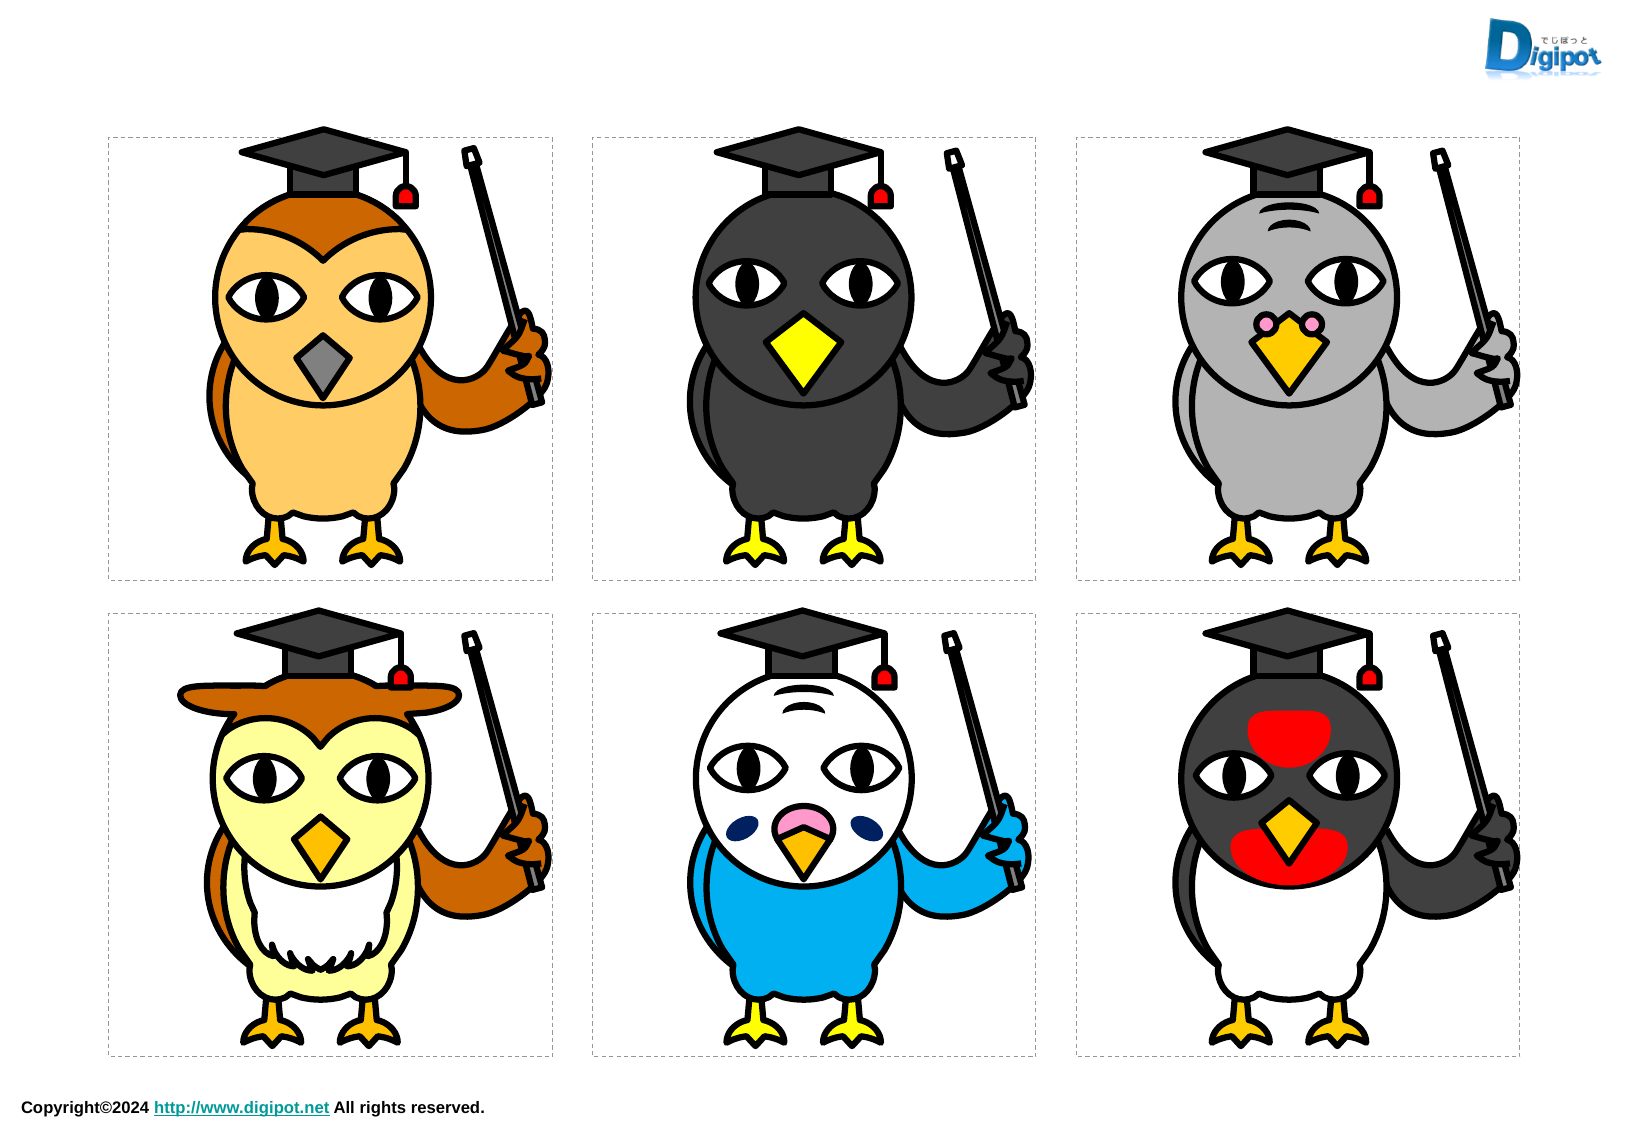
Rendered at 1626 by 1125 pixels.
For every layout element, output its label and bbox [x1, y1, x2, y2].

text_box [689, 610, 1035, 1047]
text_box [209, 129, 555, 566]
text_box [179, 610, 555, 1047]
text_box [1175, 129, 1524, 566]
text_box [689, 129, 1037, 566]
picture [1485, 18, 1602, 82]
text_box [1175, 610, 1524, 1047]
